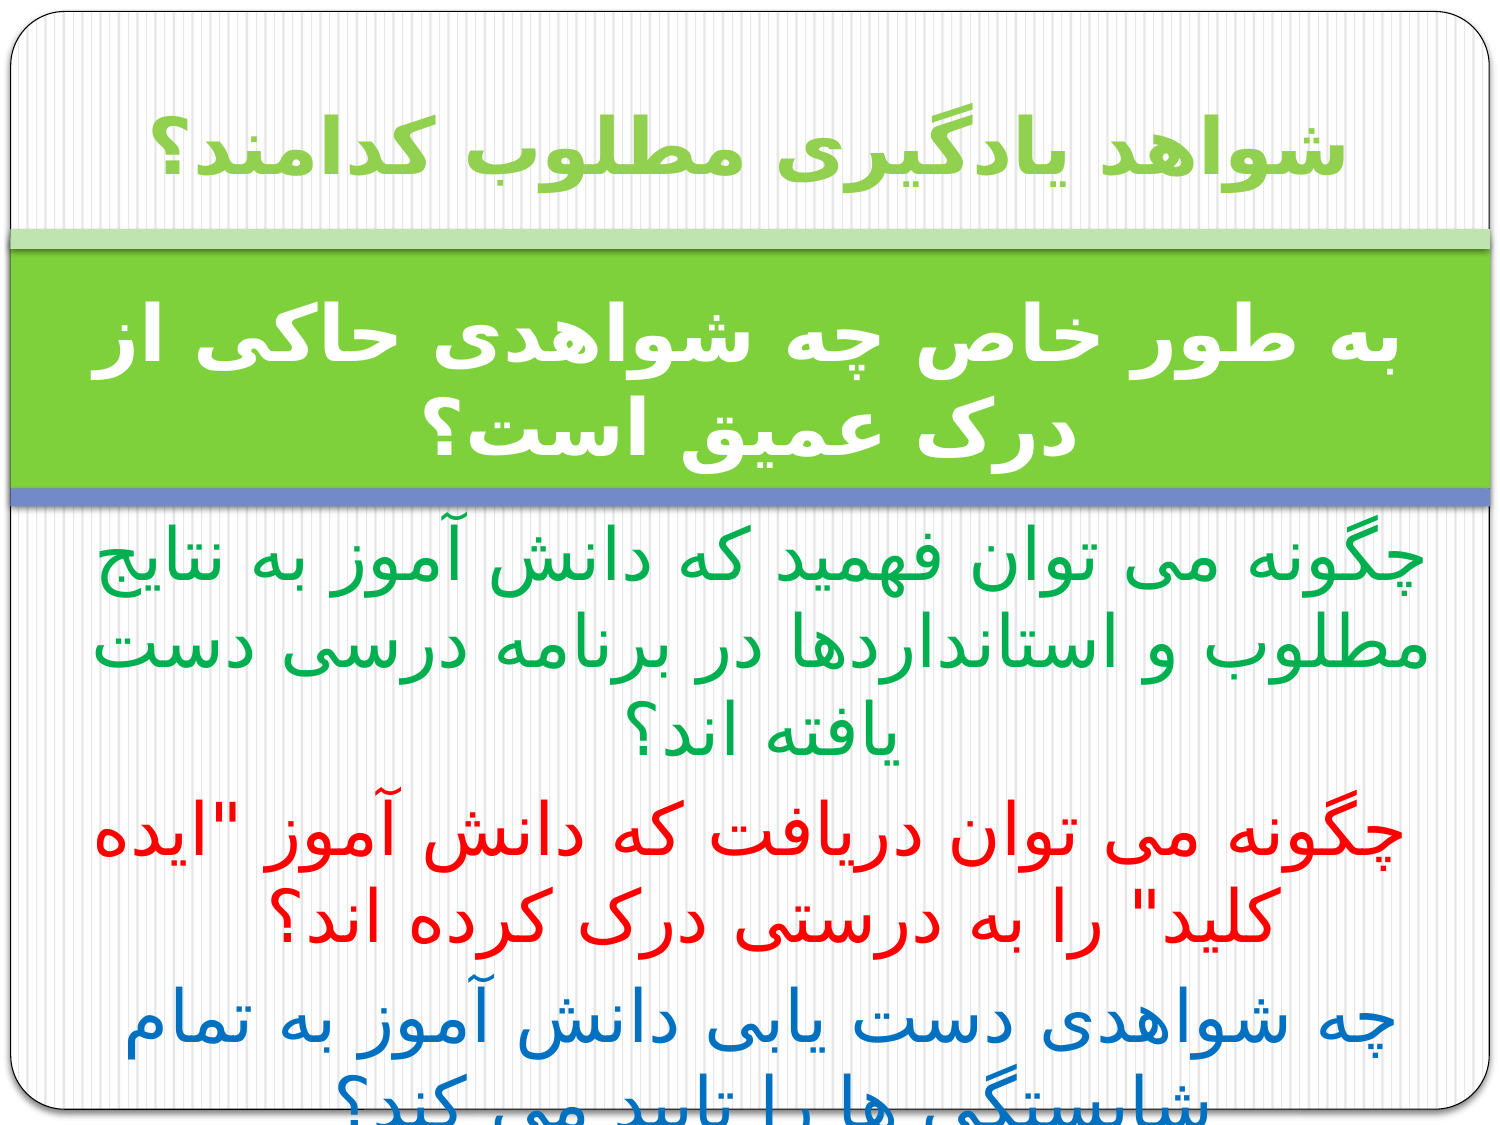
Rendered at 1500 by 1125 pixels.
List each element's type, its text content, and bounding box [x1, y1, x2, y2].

subtitle چگونه می توان فهمید که دانش آموز به نتایج مطلوب و استانداردها در برنامه درسی دست یافته اند؟ چگونه می توان دریافت که دانش آموز "ایده کلید" را به درستی درک کرده اند؟ چه شواهدی دست یابی دانش آموز به تمام شایستگی ها را تایید می کند؟ [62, 500, 1463, 1125]
title شواهد یادگیری مطلوب کدامند؟ به طور خاص چه شواهدی حاکی از درک عمیق است؟ [75, 87, 1425, 488]
